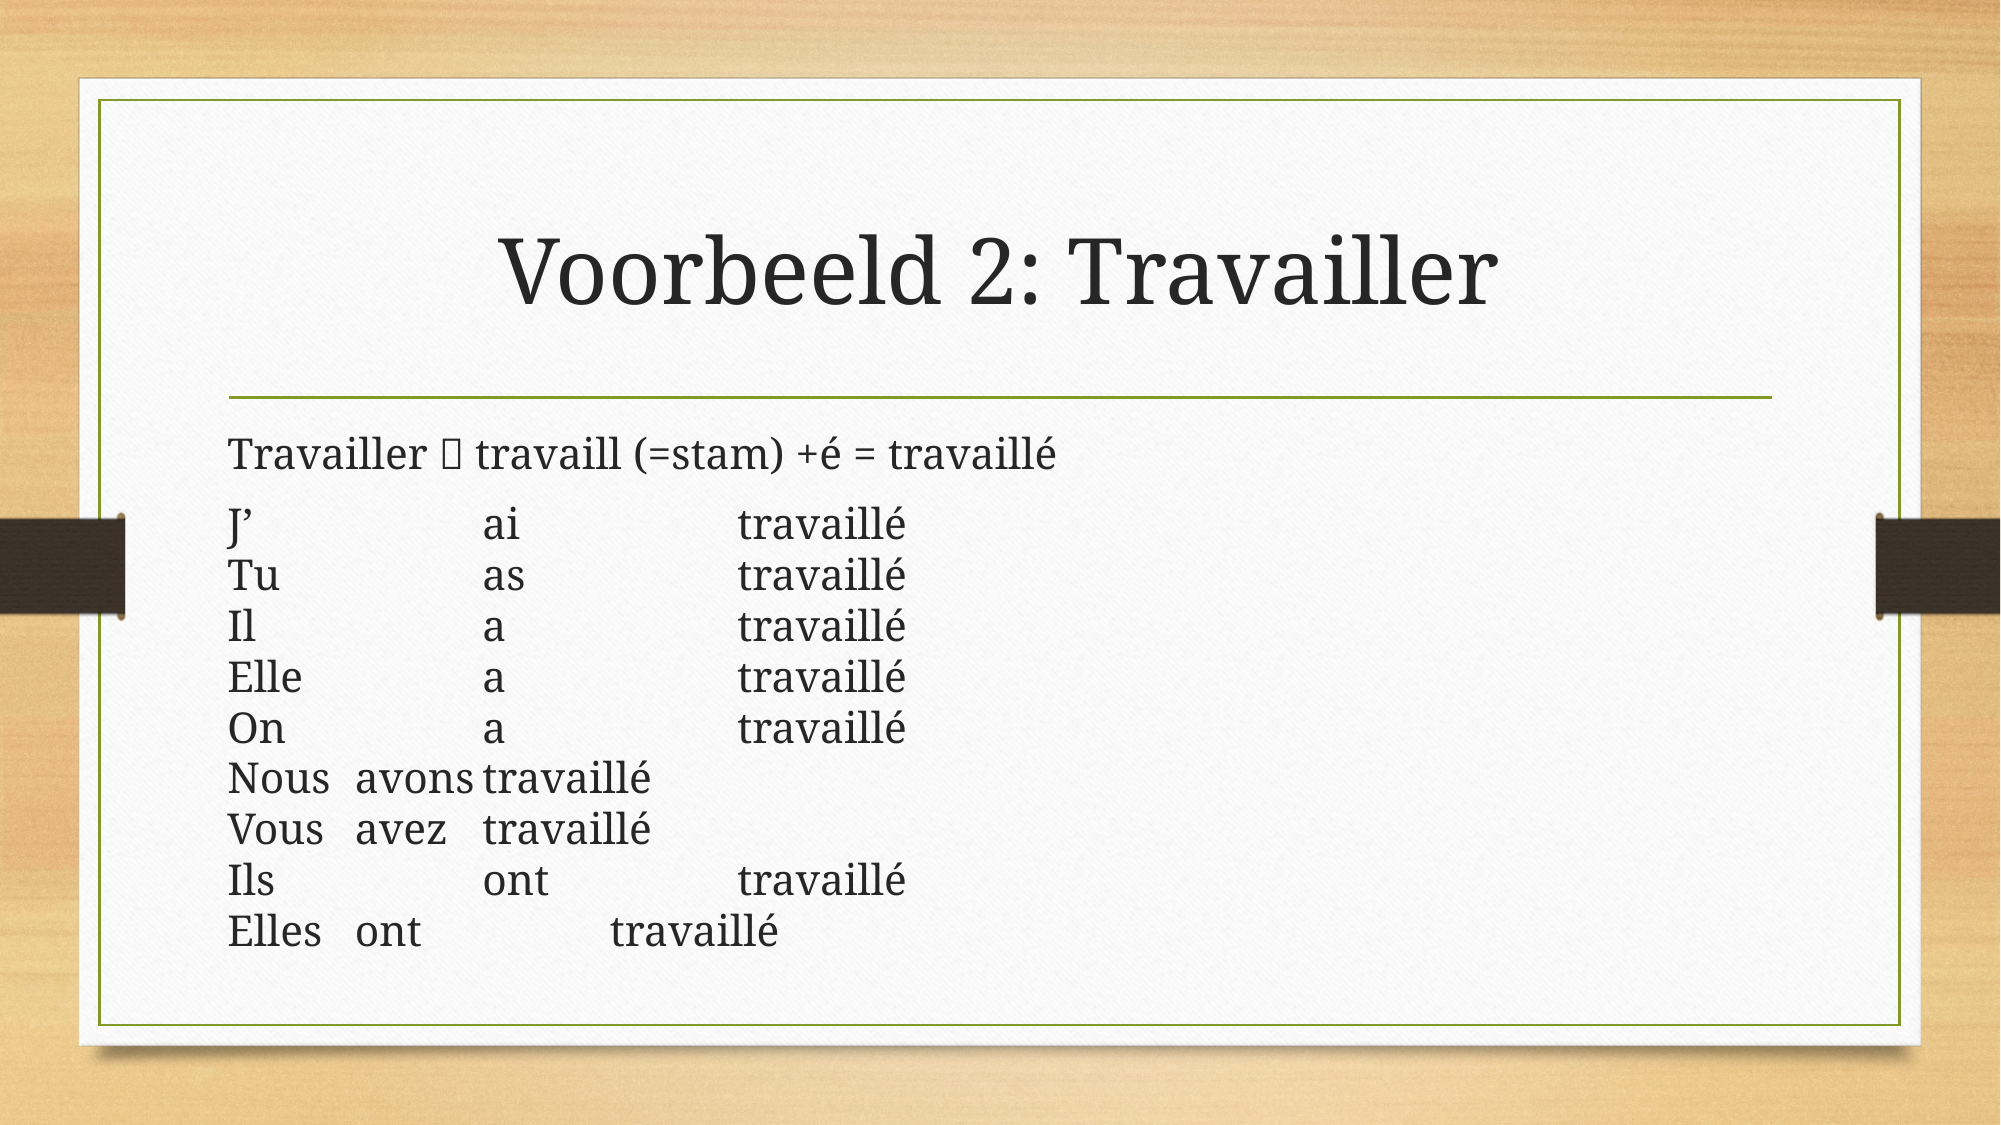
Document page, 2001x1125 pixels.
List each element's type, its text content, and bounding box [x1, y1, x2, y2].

title Voorbeeld 2: Travailler [212, 161, 1788, 375]
picture [0, 0, 2001, 1125]
list Travailler  travaill (=stam) +é = travaillé J’ ai travaillé Tu as travaillé Il a travaillé Elle a travaillé On a travaillé Nous avons travaillé Vous avez travaillé Ils ont travaillé Elles ont travaillé [212, 419, 1788, 964]
